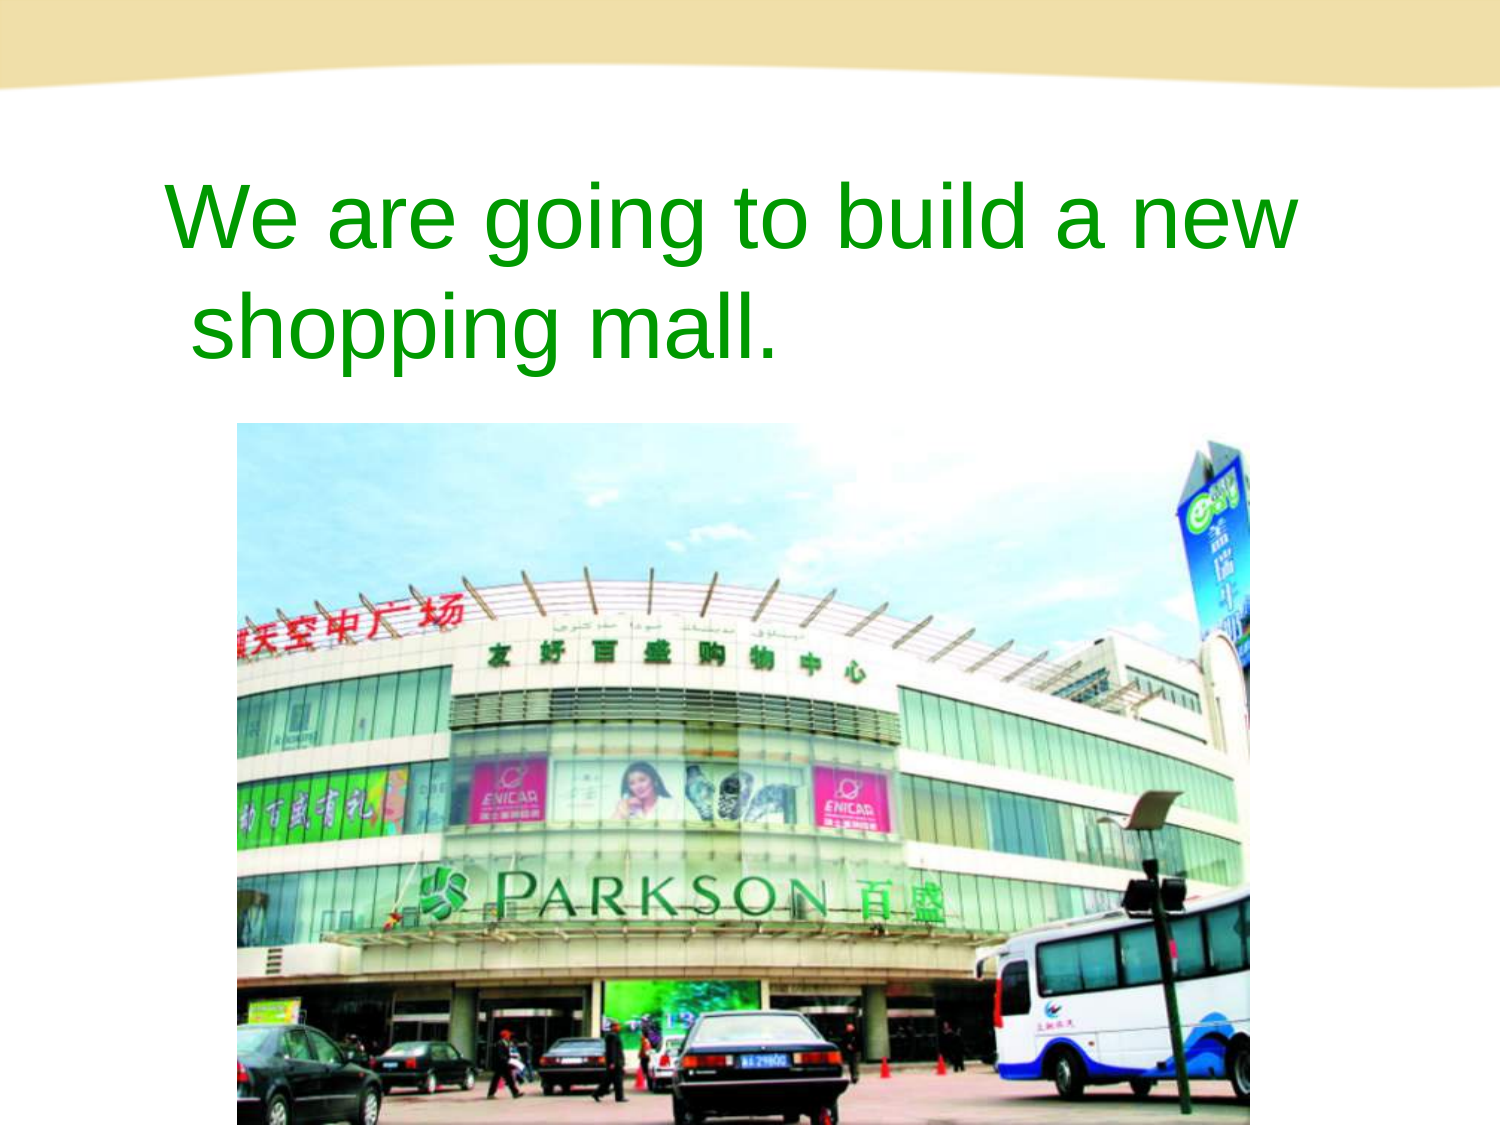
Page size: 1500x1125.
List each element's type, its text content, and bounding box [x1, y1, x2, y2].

text_box We are going to build a new shopping mall. [149, 149, 1415, 385]
picture [0, 0, 1500, 1125]
